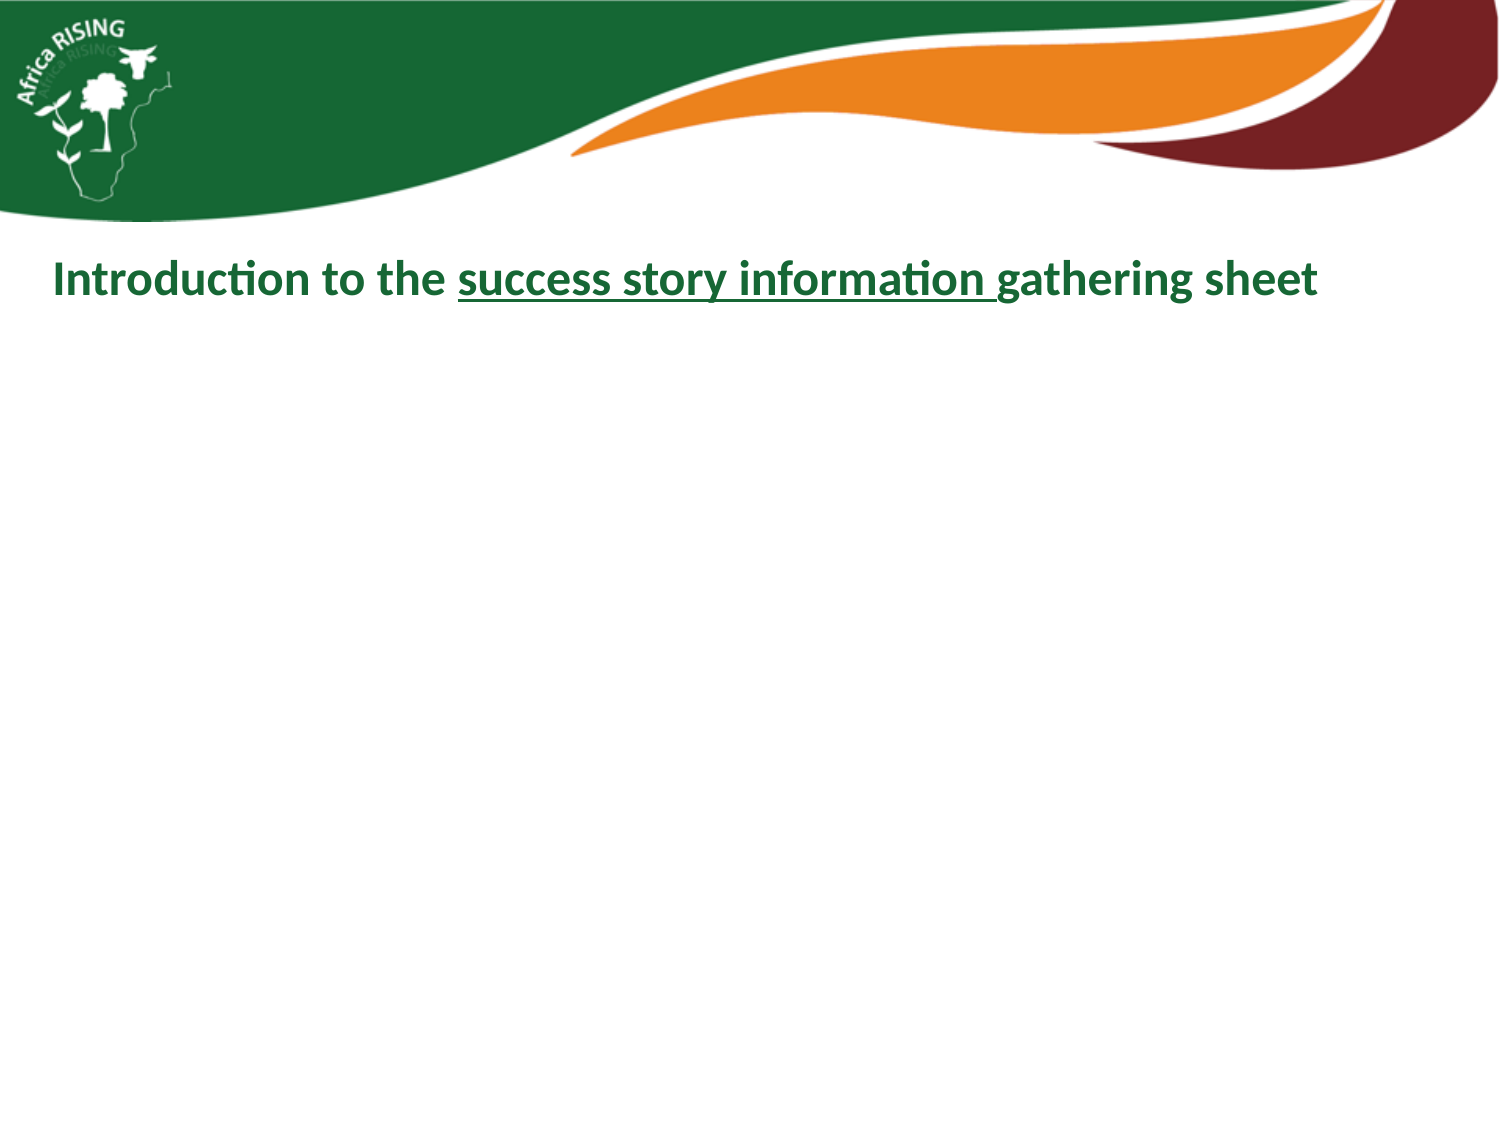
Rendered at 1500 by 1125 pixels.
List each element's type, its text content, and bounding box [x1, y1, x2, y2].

picture [0, 0, 1499, 222]
text_box Introduction to the success story information gathering sheet [37, 249, 1400, 313]
